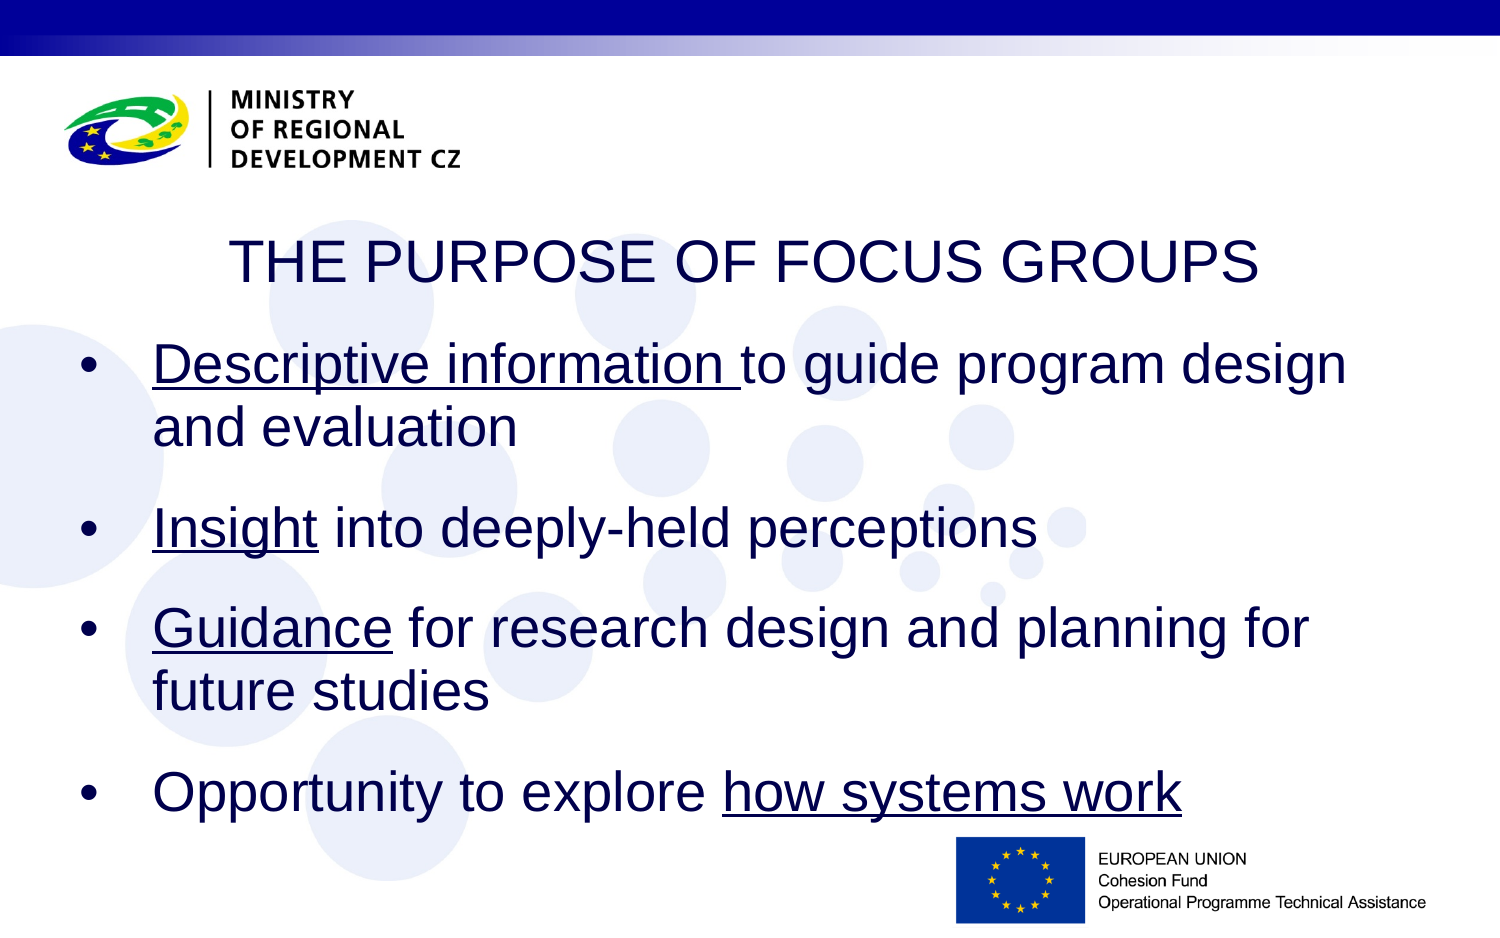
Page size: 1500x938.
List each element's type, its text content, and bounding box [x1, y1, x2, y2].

list THE PURPOSE OF FOCUS GROUPS Descriptive information to guide program design and evaluation Insight into deeply-held perceptions Guidance for research design and planning for future studies Opportunity to explore how systems work [64, 220, 1425, 831]
picture [64, 90, 460, 168]
picture [0, 220, 1472, 938]
